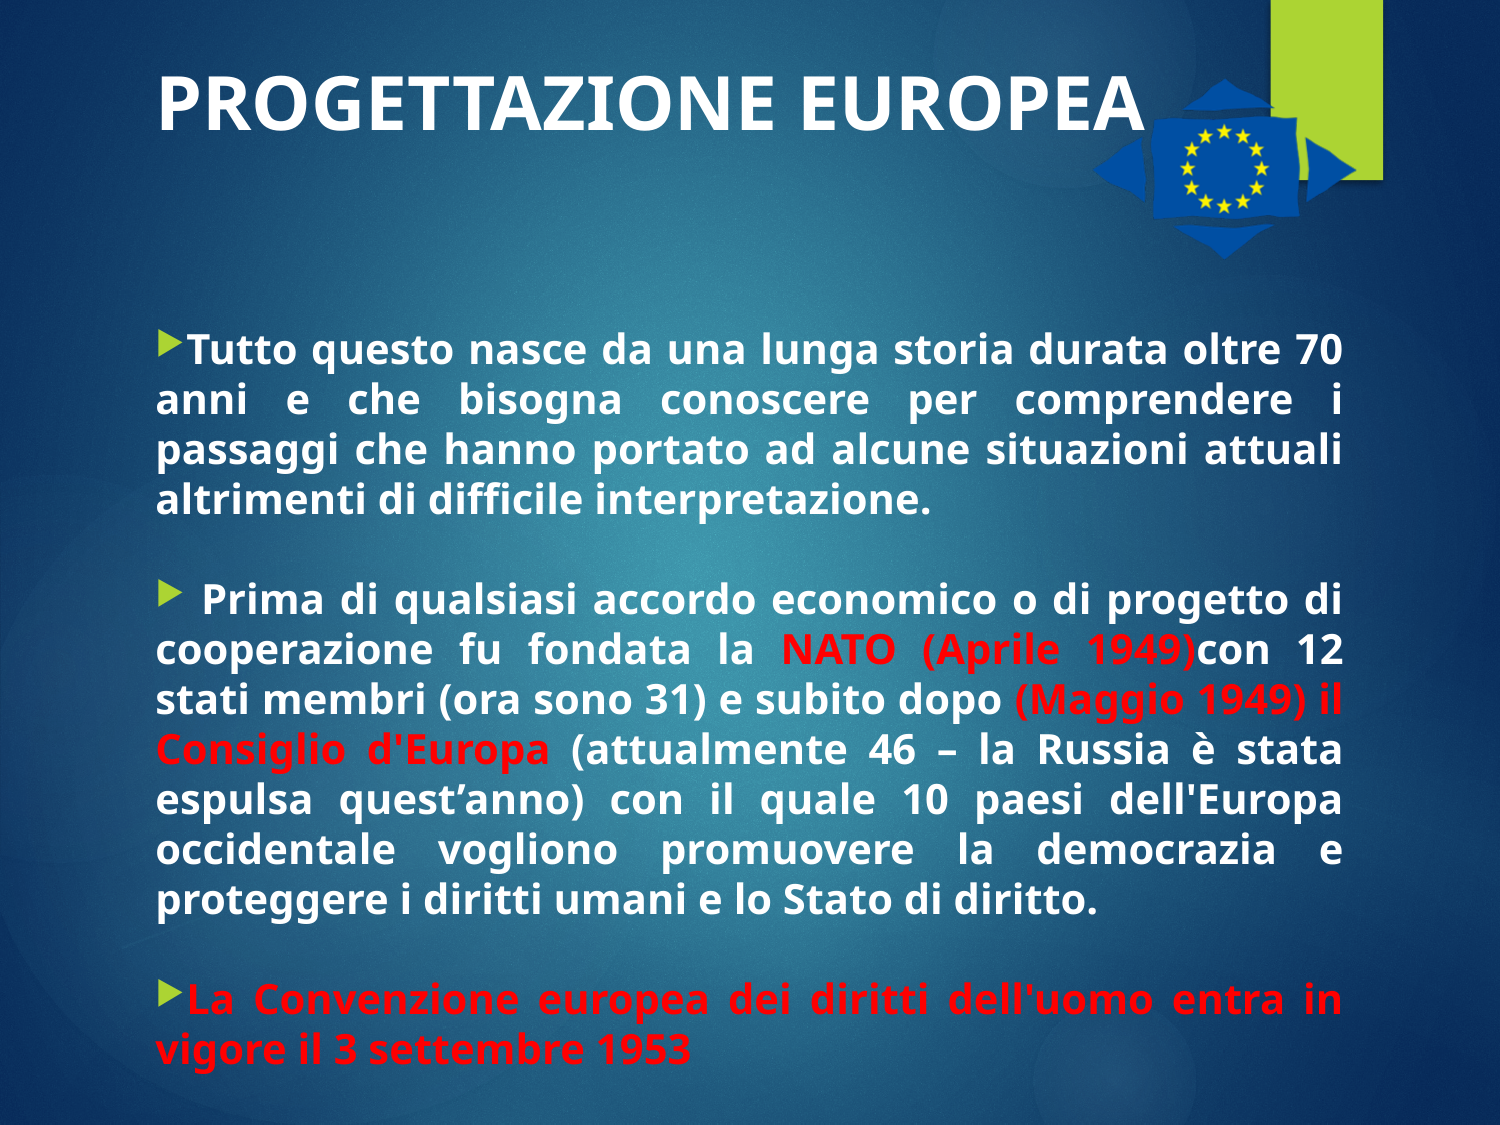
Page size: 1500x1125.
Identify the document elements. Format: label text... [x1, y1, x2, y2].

picture [1088, 76, 1360, 262]
list Tutto questo nasce da una lunga storia durata oltre 70 anni e che bisogna conoscere per comprendere i passaggi che hanno portato ad alcune situazioni attuali altrimenti di difficile interpretazione. Prima di qualsiasi accordo economico o di progetto di cooperazione fu fondata la NATO (Aprile 1949)con 12 stati membri (ora sono 31) e subito dopo (Maggio 1949) il Consiglio d'Europa (attualmente 46 – la Russia è stata espulsa quest’anno) con il quale 10 paesi dell'Europa occidentale vogliono promuovere la democrazia e proteggere i diritti umani e lo Stato di diritto. La Convenzione europea dei diritti dell'uomo entra in vigore il 3 settembre 1953 [140, 315, 1360, 897]
title progettazione europea [140, 48, 1360, 291]
